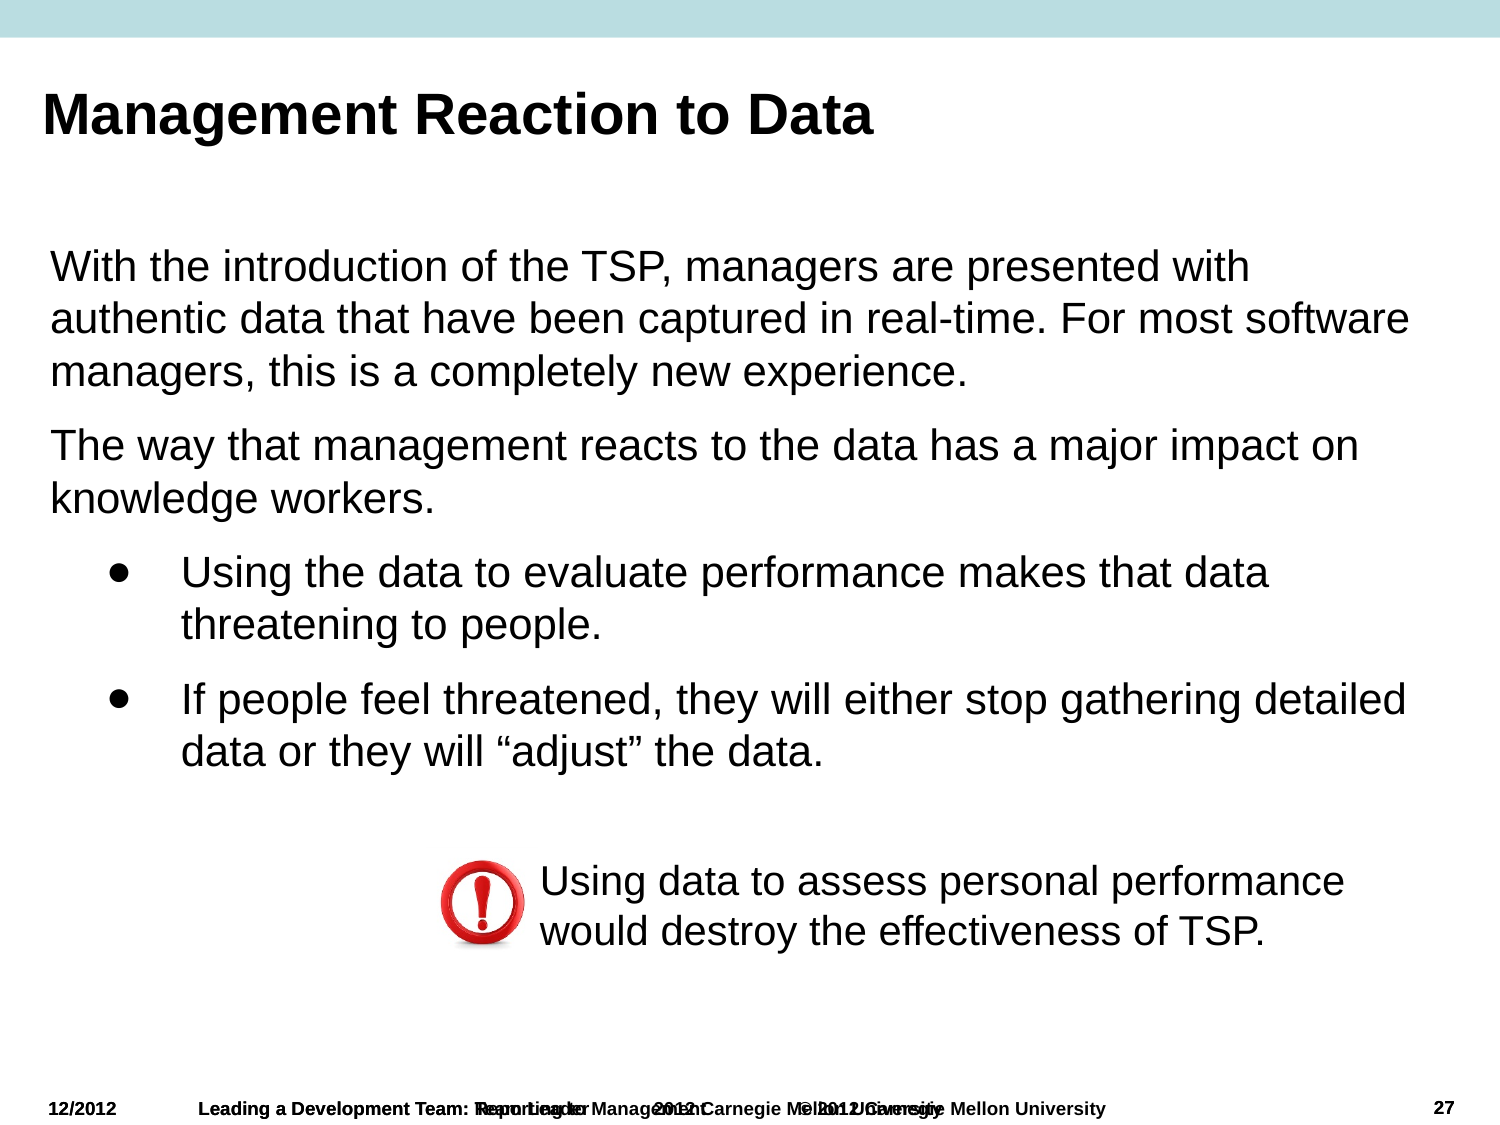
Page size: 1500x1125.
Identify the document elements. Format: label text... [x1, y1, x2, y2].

title Management Reaction to Data [42, 89, 1438, 147]
picture [425, 846, 538, 959]
list With the introduction of the TSP, managers are presented with authentic data that have been captured in real-time. For most software managers, this is a completely new experience. The way that management reacts to the data has a major impact on knowledge workers. Using the data to evaluate performance makes that data threatening to people. If people feel threatened, they will either stop gathering detailed data or they will “adjust” the data. [50, 237, 1437, 825]
text_box Using data to assess personal performance would destroy the effectiveness of TSP. [538, 846, 1387, 962]
